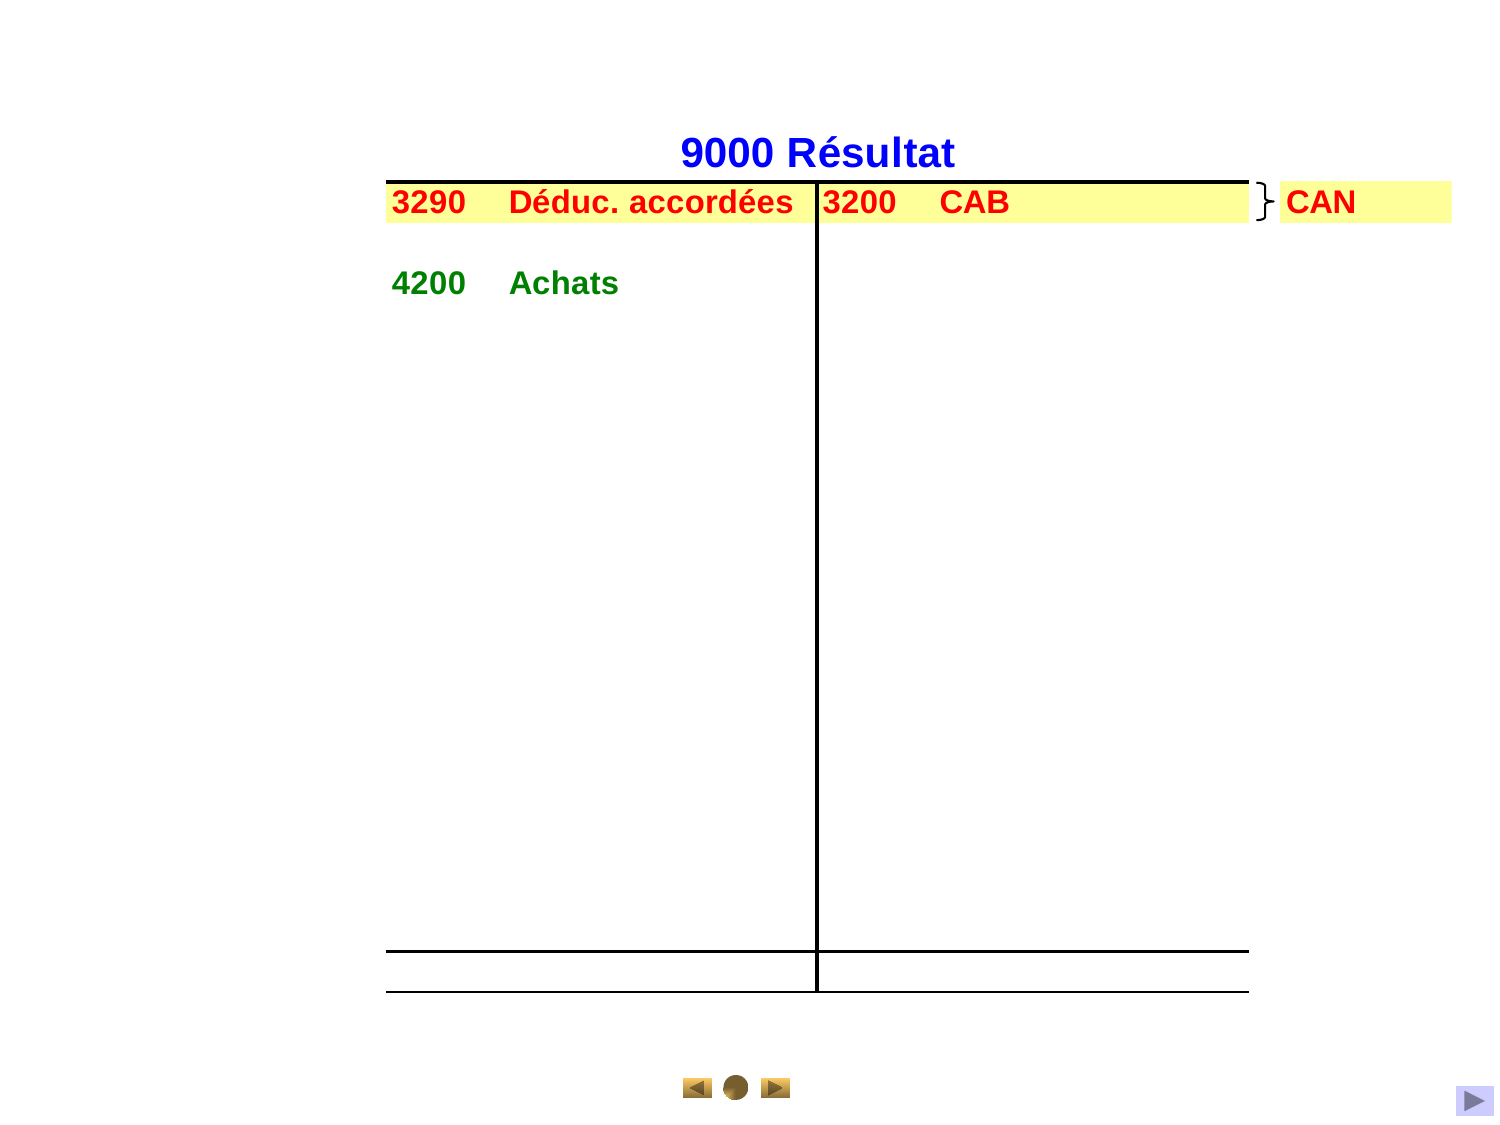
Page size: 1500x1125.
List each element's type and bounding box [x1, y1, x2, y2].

text_box [1456, 1086, 1494, 1116]
text_box [53, 124, 1454, 994]
